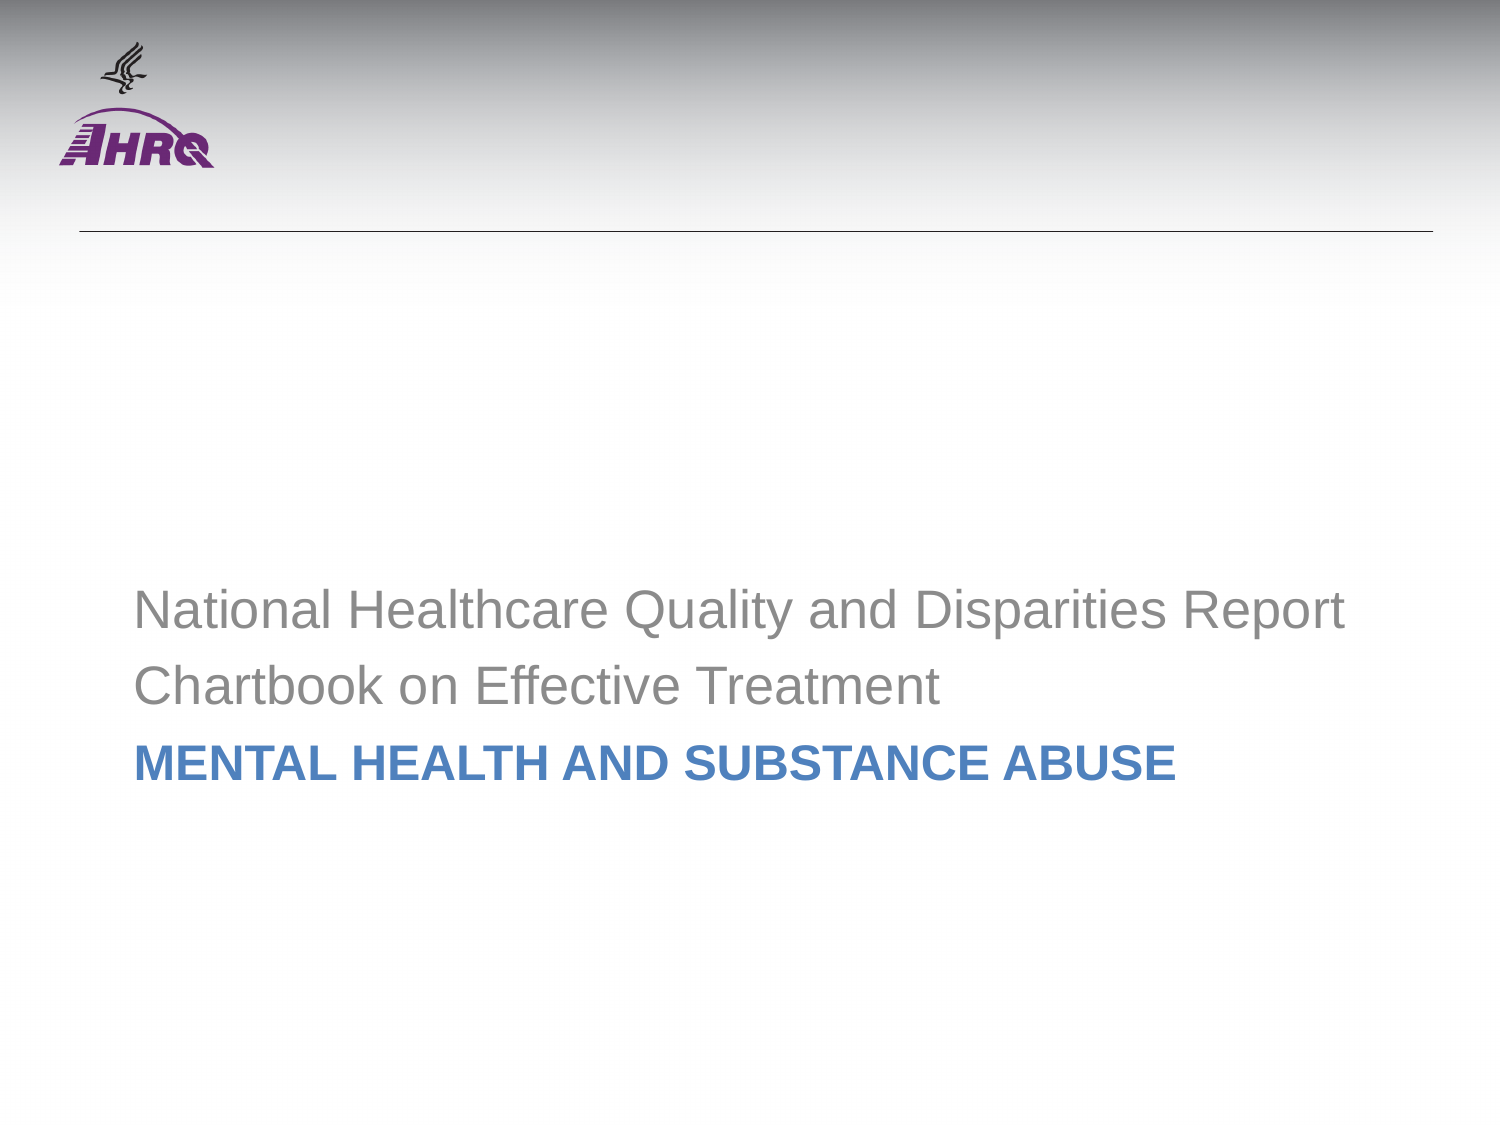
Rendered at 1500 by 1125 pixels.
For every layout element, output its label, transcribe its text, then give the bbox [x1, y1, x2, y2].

title Mental Health and Substance abUse [118, 723, 1394, 947]
picture [0, 0, 1500, 1125]
list National Healthcare Quality and Disparities Report Chartbook on Effective Treatment [118, 476, 1394, 723]
